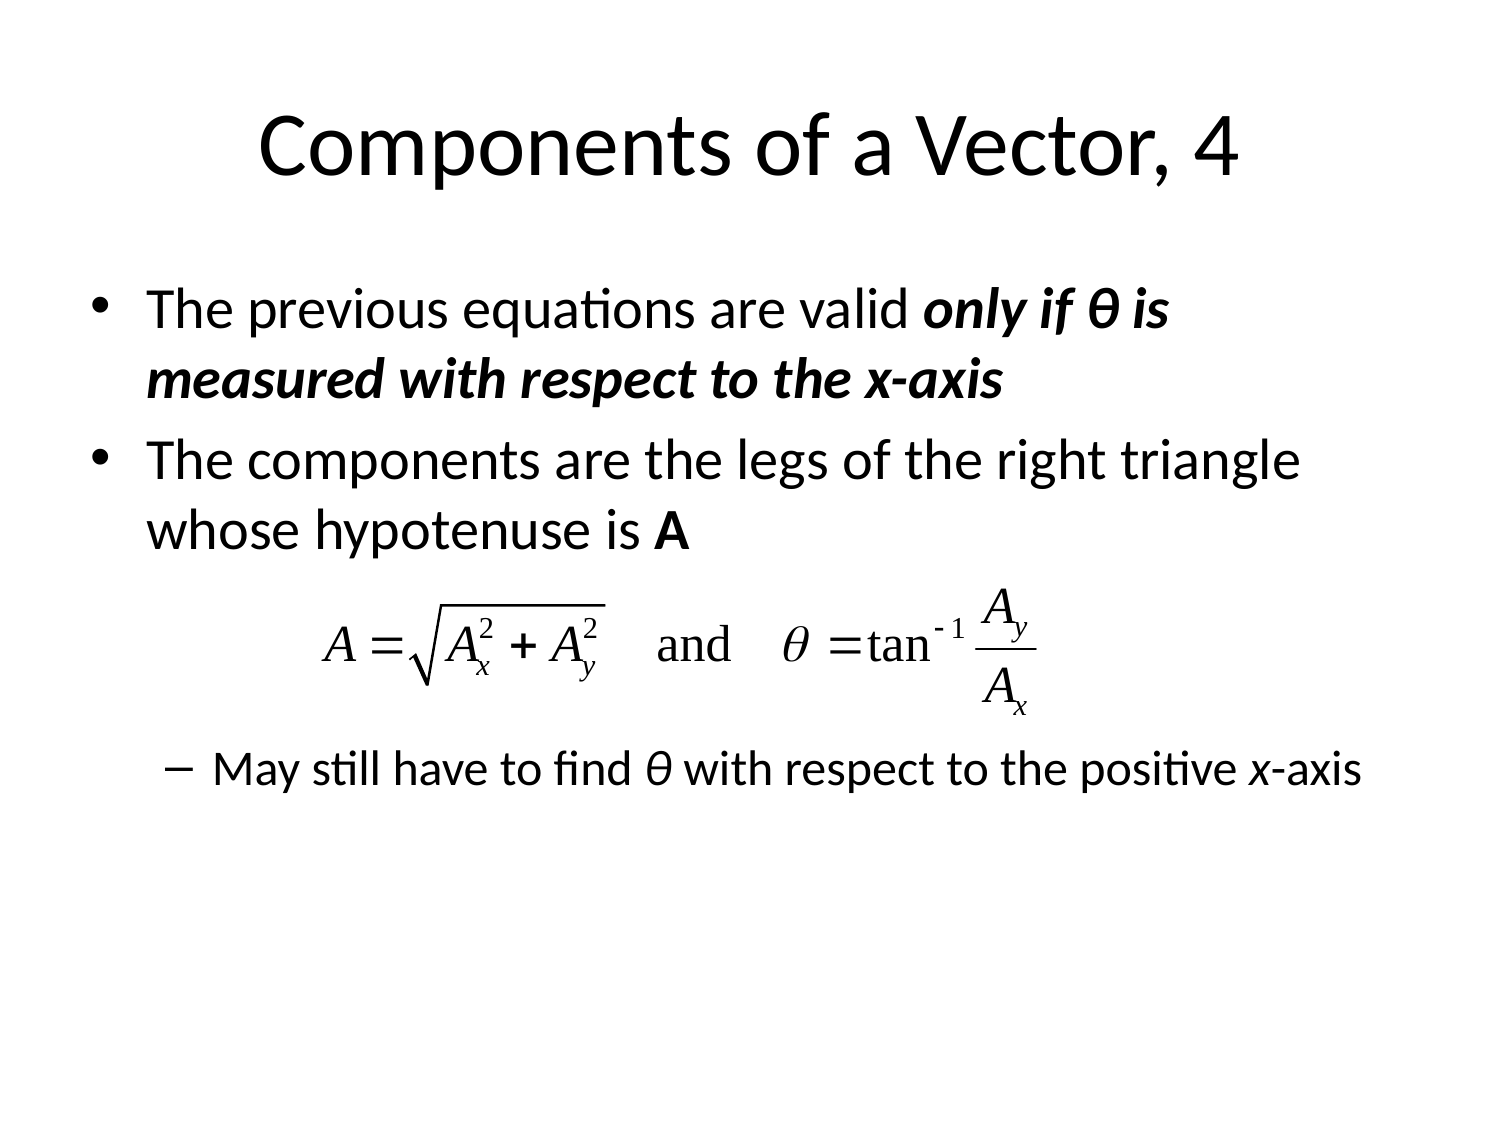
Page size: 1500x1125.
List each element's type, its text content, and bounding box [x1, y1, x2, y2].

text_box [312, 574, 1046, 728]
title Components of a Vector, 4 [75, 45, 1425, 233]
list The previous equations are valid only if θ is measured with respect to the x-axis The components are the legs of the right triangle whose hypotenuse is A May still have to find θ with respect to the positive x-axis [75, 262, 1425, 1005]
